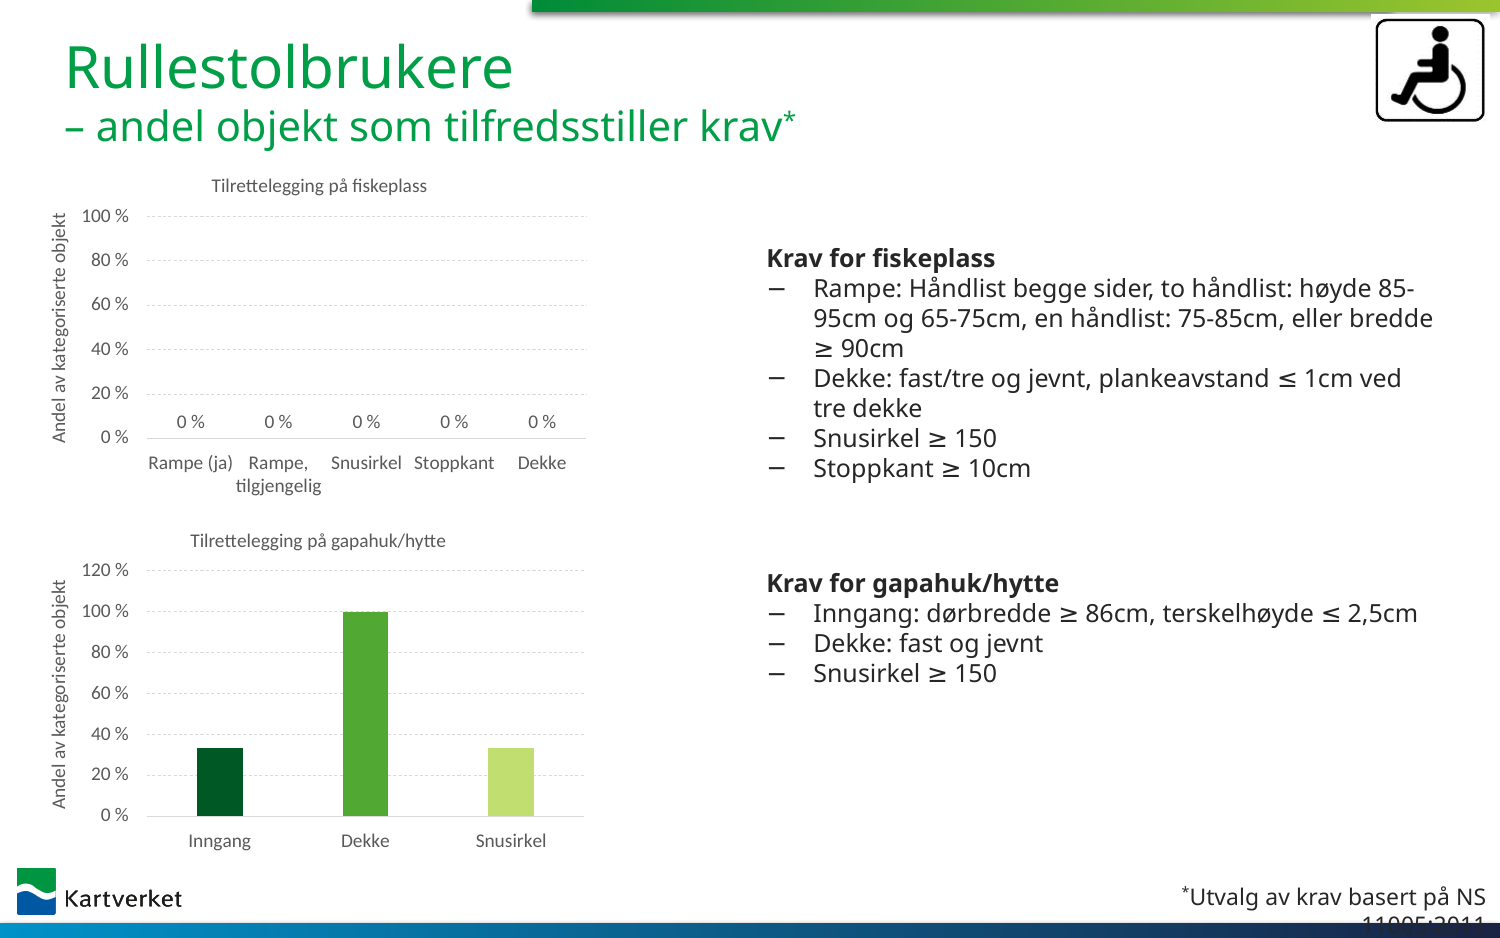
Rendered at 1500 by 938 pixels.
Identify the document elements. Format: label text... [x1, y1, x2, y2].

text_box Rullestolbrukere – andel objekt som tilfredsstiller krav* [49, 29, 1431, 158]
picture [1371, 13, 1491, 127]
picture [41, 166, 598, 505]
text_box Krav for fiskeplass Rampe: Håndlist begge sider, to håndlist: høyde 85-95cm og 65-75cm, en håndlist: 75-85cm, eller bredde ≥ 90cm Dekke: fast/tre og jevnt, plankeavstand ≤ 1cm ved tre dekke Snusirkel ≥ 150 Stoppkant ≥ 10cm [751, 235, 1452, 490]
text_box Krav for gapahuk/hytte Inngang: dørbredde ≥ 86cm, terskelhøyde ≤ 2,5cm Dekke: fast og jevnt Snusirkel ≥ 150 [751, 560, 1452, 695]
picture [41, 520, 596, 859]
text_box *Utvalg av krav basert på NS 11005:2011 [1068, 873, 1500, 938]
